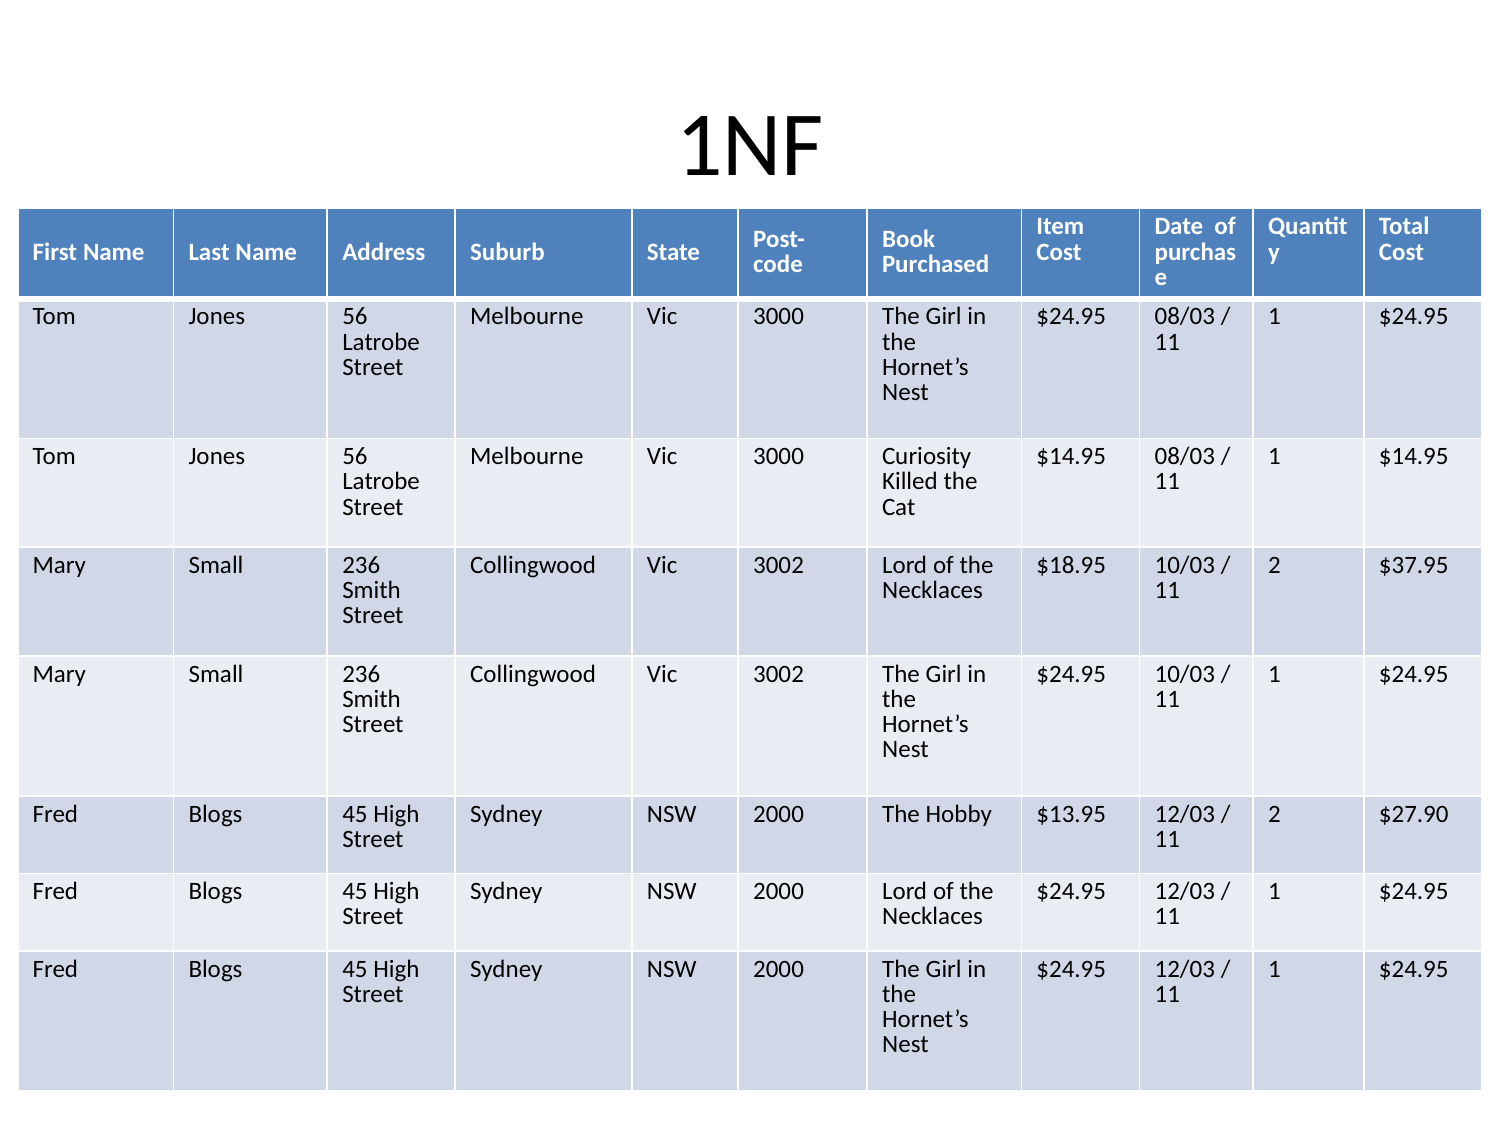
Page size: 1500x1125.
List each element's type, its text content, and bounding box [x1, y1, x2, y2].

table_cell $24.95 [1365, 874, 1481, 950]
table_cell 12/03 /11 [1140, 952, 1252, 1090]
table_cell Blogs [174, 874, 326, 950]
title 1NF [75, 45, 1425, 208]
table_cell Lord of the Necklaces [868, 548, 1021, 655]
table_cell $24.95 [1022, 874, 1139, 950]
table_cell Collingwood [456, 657, 631, 795]
table_cell 3000 [739, 439, 866, 546]
table_cell $24.95 [1022, 657, 1139, 795]
table_cell 08/03 /11 [1140, 302, 1252, 438]
table_header Quantity [1254, 209, 1363, 296]
table_cell 2000 [739, 797, 866, 873]
table_cell 2000 [739, 874, 866, 950]
table_cell Curiosity Killed the Cat [868, 439, 1021, 546]
table_cell The Girl in the Hornet’s Nest [868, 302, 1021, 438]
table_cell Melbourne [456, 302, 631, 438]
table_cell $24.95 [1365, 952, 1481, 1090]
table_cell Mary [19, 657, 173, 795]
table_cell 2 [1254, 548, 1363, 655]
table_cell $14.95 [1365, 439, 1481, 546]
table_cell 1 [1254, 874, 1363, 950]
table_cell 236 Smith Street [328, 548, 454, 655]
table_cell Blogs [174, 797, 326, 873]
table_cell $24.95 [1022, 952, 1139, 1090]
table_header Item Cost [1022, 209, 1139, 296]
table_cell Tom [19, 439, 173, 546]
table_cell NSW [633, 874, 737, 950]
table_cell $18.95 [1022, 548, 1139, 655]
table_header State [633, 209, 737, 296]
table_cell Melbourne [456, 439, 631, 546]
table_header First Name [19, 209, 173, 296]
table_cell Small [174, 548, 326, 655]
table_cell Fred [19, 874, 173, 950]
table_cell $24.95 [1365, 657, 1481, 795]
table_cell 1 [1254, 952, 1363, 1090]
table_cell $13.95 [1022, 797, 1139, 873]
table_cell 2000 [739, 952, 866, 1042]
table_cell $24.95 [1365, 302, 1481, 438]
table_cell 1 [1254, 302, 1363, 438]
table_cell Lord of the Necklaces [868, 874, 1021, 950]
table_cell 12/03 /11 [1140, 797, 1252, 873]
table_cell 10/03 /11 [1140, 657, 1252, 795]
table_cell 236 Smith Street [328, 657, 454, 795]
table_cell $37.95 [1365, 548, 1481, 655]
table_cell $24.95 [1022, 302, 1139, 438]
table_header Address [328, 209, 454, 296]
table_cell 45 High Street [328, 874, 454, 950]
table_cell 3000 [739, 302, 866, 438]
table_cell 56 Latrobe Street [328, 302, 454, 438]
table_cell Sydney [456, 874, 631, 950]
table_cell Jones [174, 302, 326, 438]
table_cell Fred [19, 797, 173, 873]
table_cell 56 Latrobe Street [328, 439, 454, 546]
table_cell Mary [19, 548, 173, 655]
table_header Post-code [739, 209, 866, 296]
table_header Total Cost [1365, 209, 1481, 296]
table_header Date of purchase [1140, 209, 1252, 296]
table_cell Blogs [174, 952, 326, 1090]
table_cell 45 High Street [328, 797, 454, 873]
table_cell 12/03 /11 [1140, 874, 1252, 950]
table_cell $27.90 [1365, 797, 1481, 873]
table_cell The Hobby [868, 797, 1021, 873]
table_cell Small [174, 657, 326, 795]
table_cell 3002 [739, 657, 866, 795]
table_cell Collingwood [456, 548, 631, 655]
table_cell Tom [19, 302, 173, 438]
table_cell Fred [19, 952, 173, 1090]
table_cell Vic [633, 439, 737, 546]
table_cell 1 [1254, 439, 1363, 546]
table_cell $14.95 [1022, 439, 1139, 546]
table_header Last Name [174, 209, 326, 296]
table_cell 10/03 /11 [1140, 548, 1252, 655]
table_cell Vic [633, 302, 737, 438]
table_cell Vic [633, 657, 737, 795]
table_header Suburb [456, 209, 631, 296]
table_cell Vic [633, 548, 737, 655]
table_header Book Purchased [868, 209, 1021, 296]
table_cell NSW [633, 797, 737, 873]
table_cell 08/03 /11 [1140, 439, 1252, 546]
footer Nicole Mula-Harris [512, 1042, 988, 1103]
table_cell The Girl in the Hornet’s Nest [868, 657, 1021, 795]
table_cell 2 [1254, 797, 1363, 873]
table_cell Jones [174, 439, 326, 546]
table_cell Sydney [456, 952, 631, 1090]
table_cell The Girl in the Hornet’s Nest [868, 952, 1021, 1090]
table_cell NSW [633, 952, 737, 1042]
table_cell 45 High Street [328, 952, 454, 1090]
table_cell 1 [1254, 657, 1363, 795]
table_cell 3002 [739, 548, 866, 655]
table_cell Sydney [456, 797, 631, 873]
